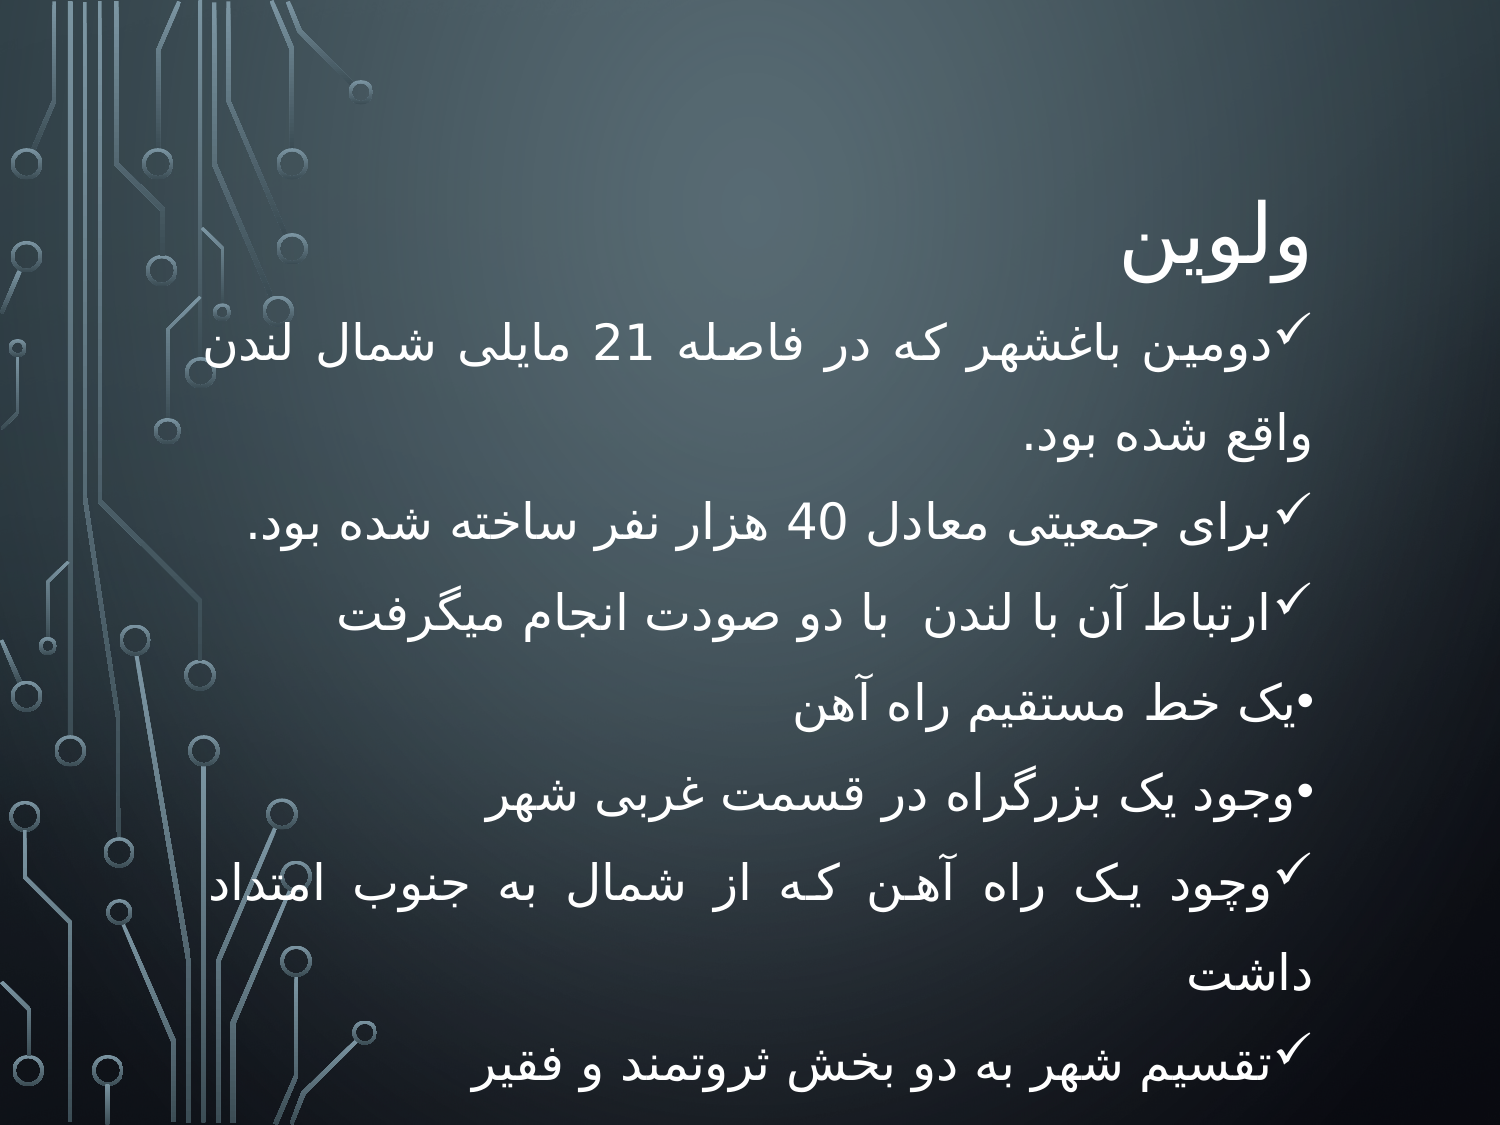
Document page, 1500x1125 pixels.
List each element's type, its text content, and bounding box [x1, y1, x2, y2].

text_box ولوین دومین باغشهر که در فاصله 21 مایلی شمال لندن واقع شده بود. برای جمعیتی معادل 40 هزار نفر ساخته شده بود. ارتباط آن با لندن با دو صودت انجام میگرفت یک خط مستقیم راه آهن وجود یک بزرگراه در قسمت غربی شهر وچود یک راه آهن که از شمال به جنوب امتداد داشت تقسیم شهر به دو بخش ثروتمند و فقیر [182, 172, 1329, 1125]
